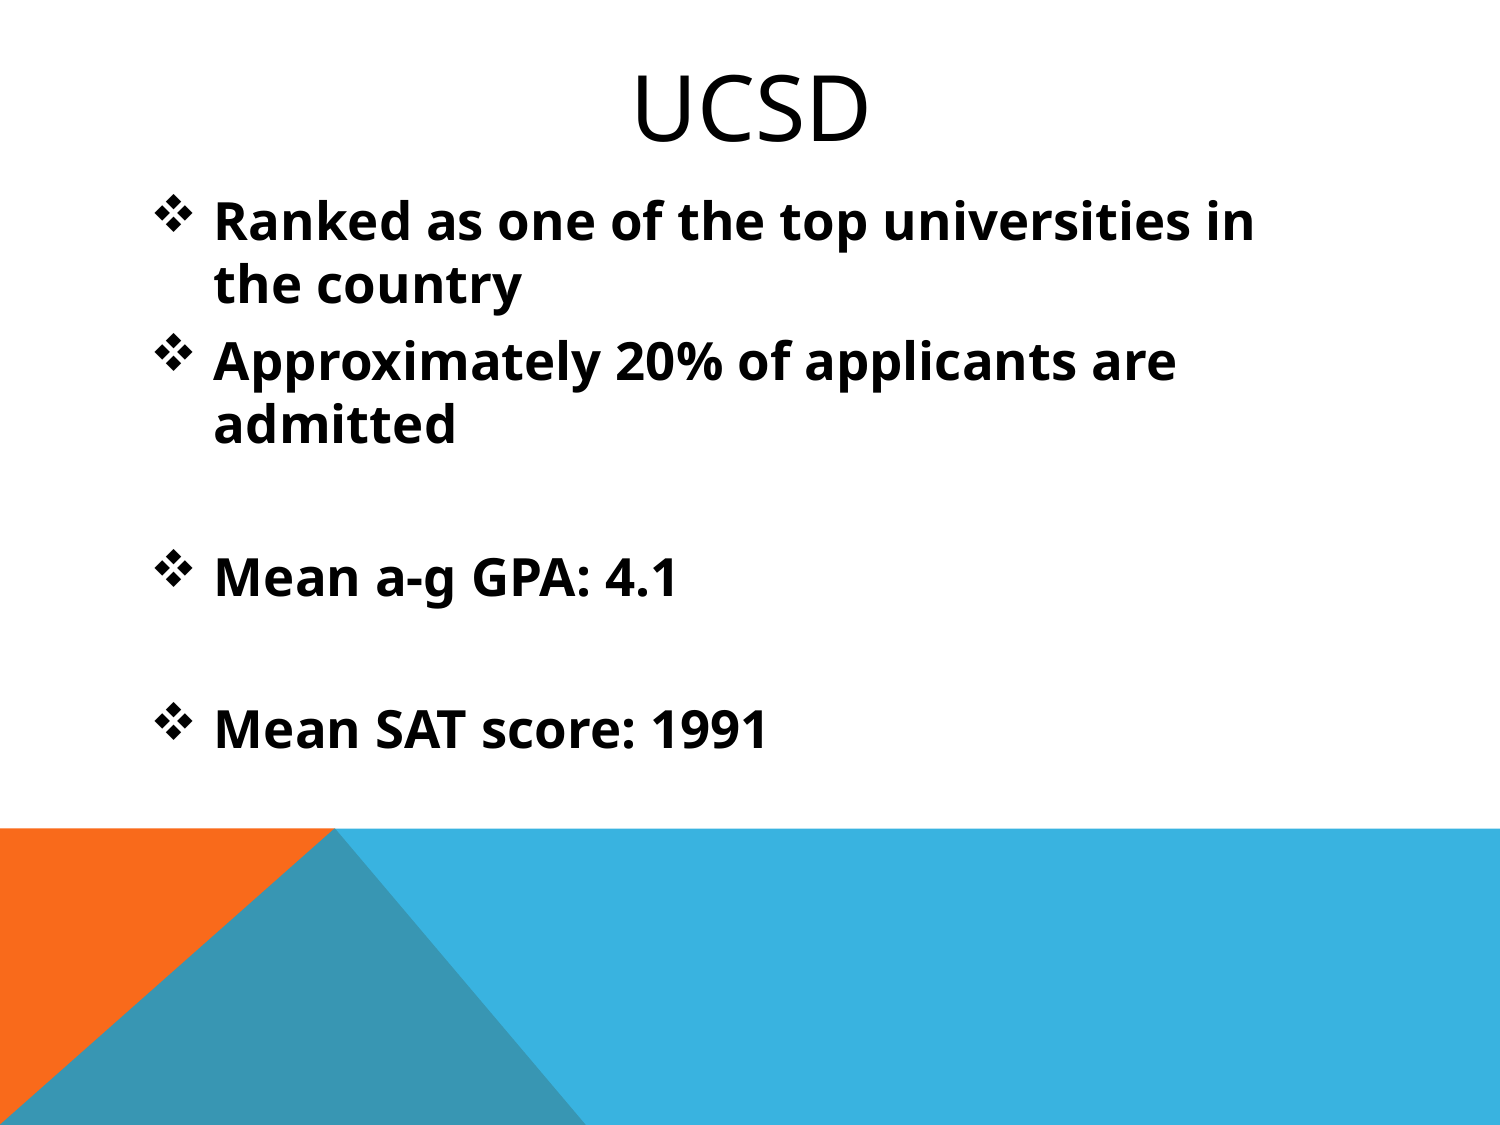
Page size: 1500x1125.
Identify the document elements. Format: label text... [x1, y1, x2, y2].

list Ranked as one of the top universities in the country Approximately 20% of applicants are admitted Mean a-g GPA: 4.1 Mean SAT score: 1991 [135, 180, 1369, 768]
title UCSD [135, 60, 1369, 150]
